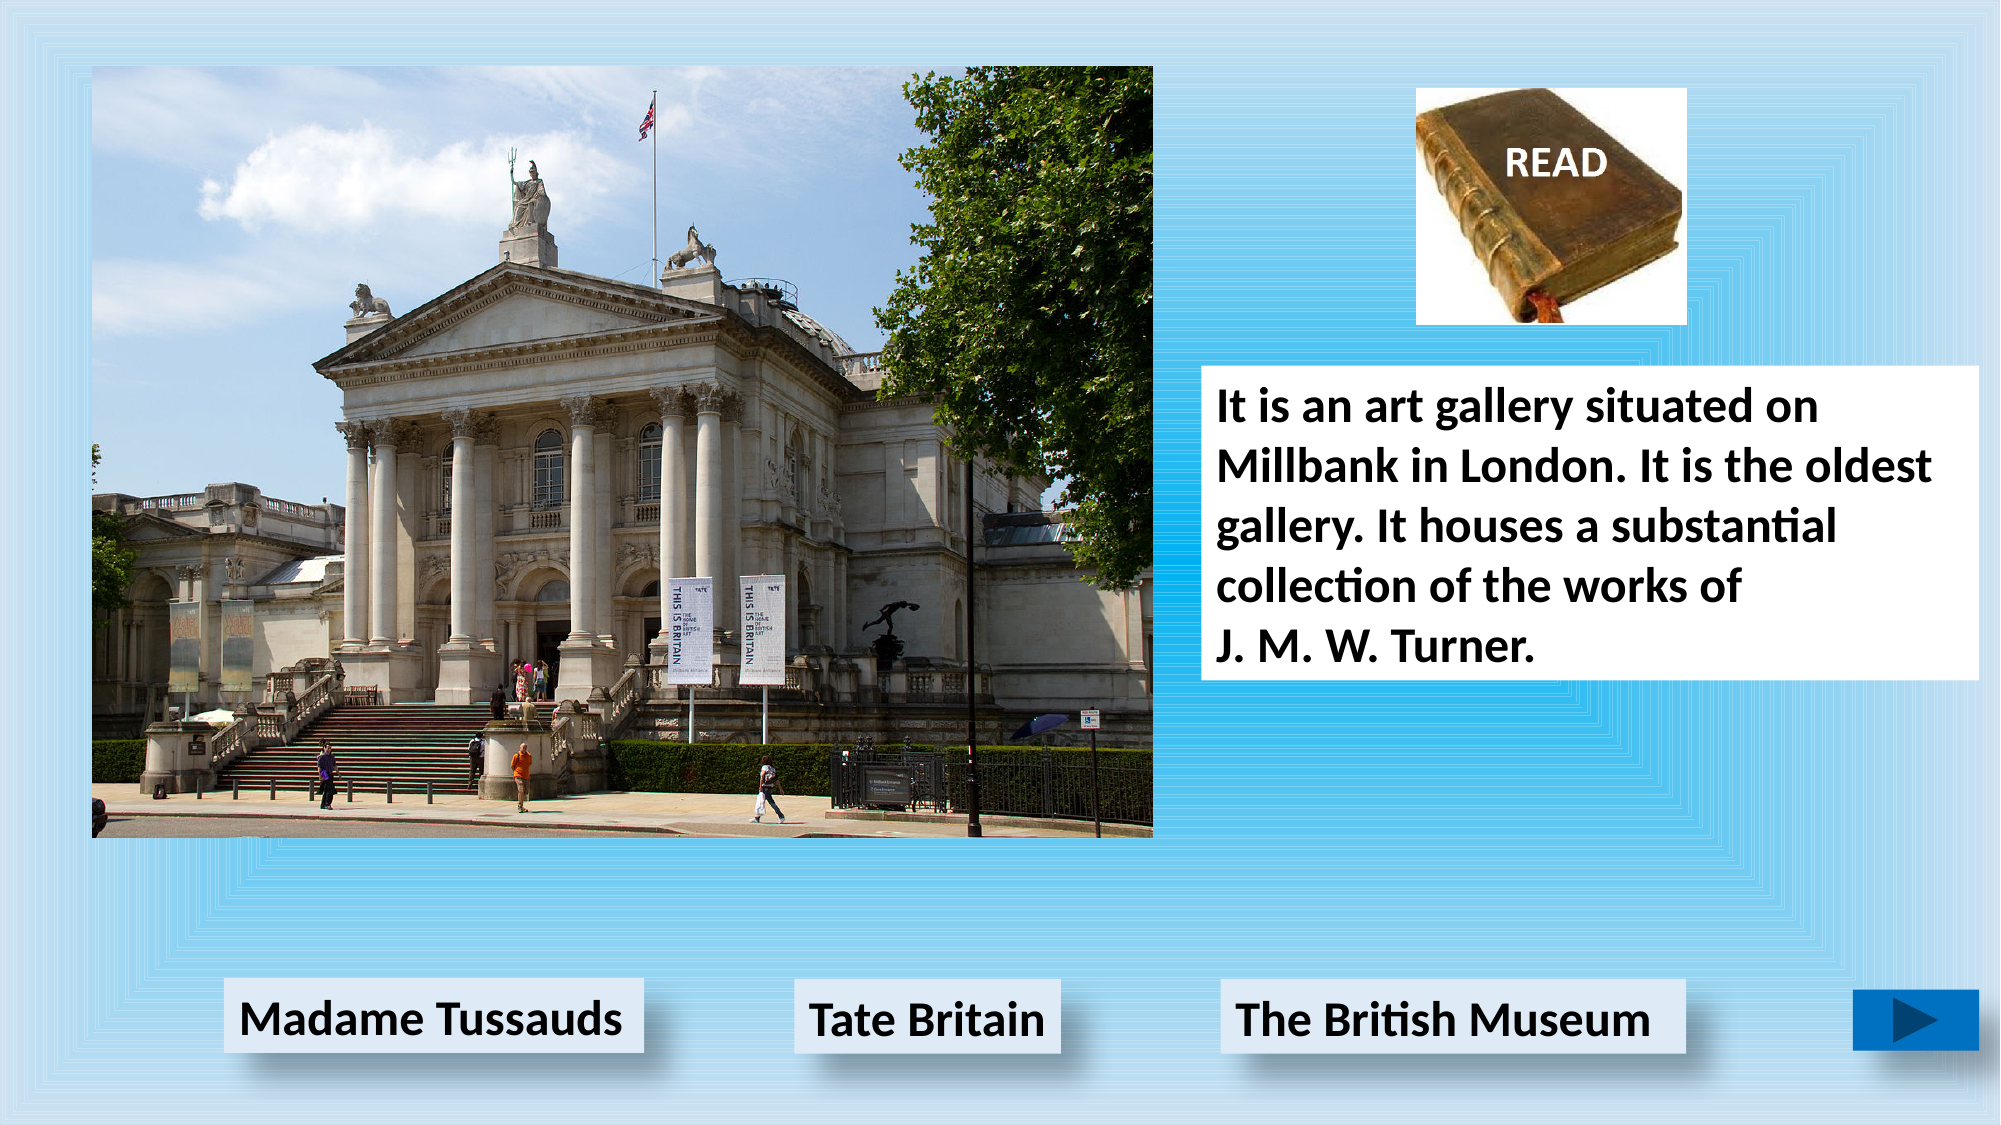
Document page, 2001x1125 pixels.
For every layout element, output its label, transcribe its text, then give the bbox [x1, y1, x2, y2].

picture [1416, 88, 1687, 325]
text_box The British Museum [1220, 978, 1687, 1054]
text_box Tate Britain [794, 978, 1061, 1054]
text_box [1852, 989, 1980, 1052]
text_box It is an art gallery situated on Millbank in London. It is the oldest gallery. It houses a substantial collection of the works of J. M. W. Turner. [1201, 365, 1980, 681]
text_box Madame Tussauds [223, 978, 645, 1053]
picture [92, 66, 1153, 838]
